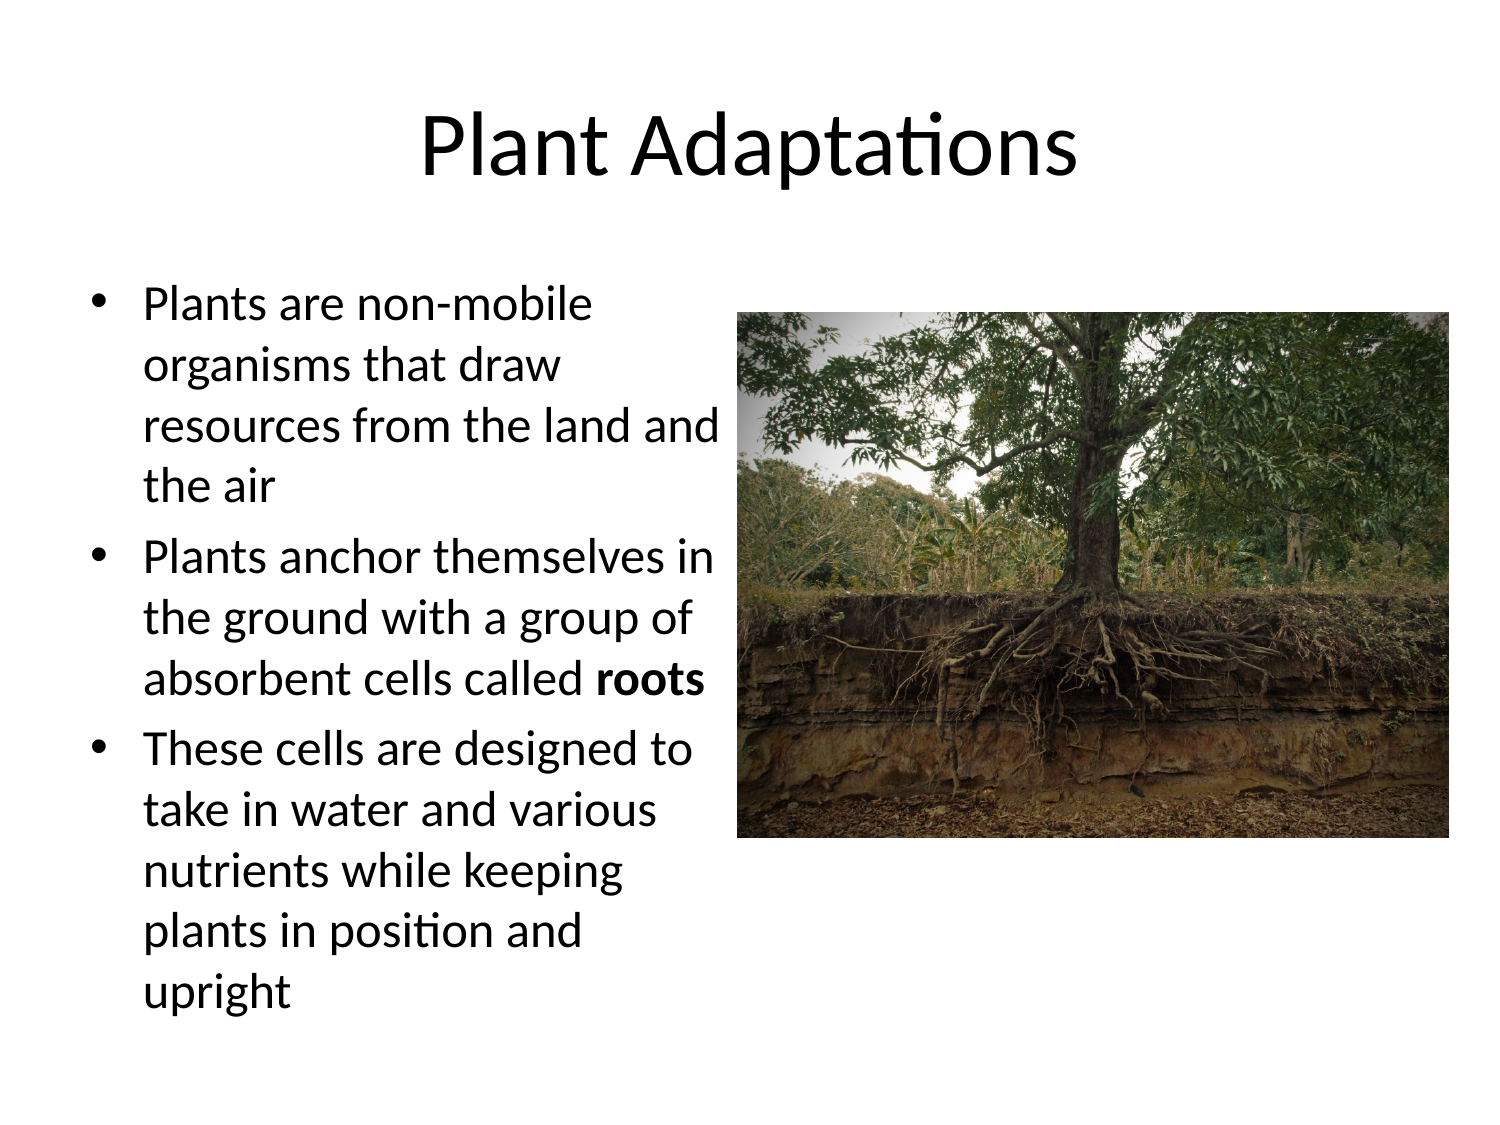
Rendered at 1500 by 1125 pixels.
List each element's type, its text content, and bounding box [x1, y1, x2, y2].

title Plant Adaptations [75, 45, 1425, 233]
picture [737, 312, 1449, 838]
list Plants are non-mobile organisms that draw resources from the land and the air Plants anchor themselves in the ground with a group of absorbent cells called roots These cells are designed to take in water and various nutrients while keeping plants in position and upright [75, 262, 738, 1075]
